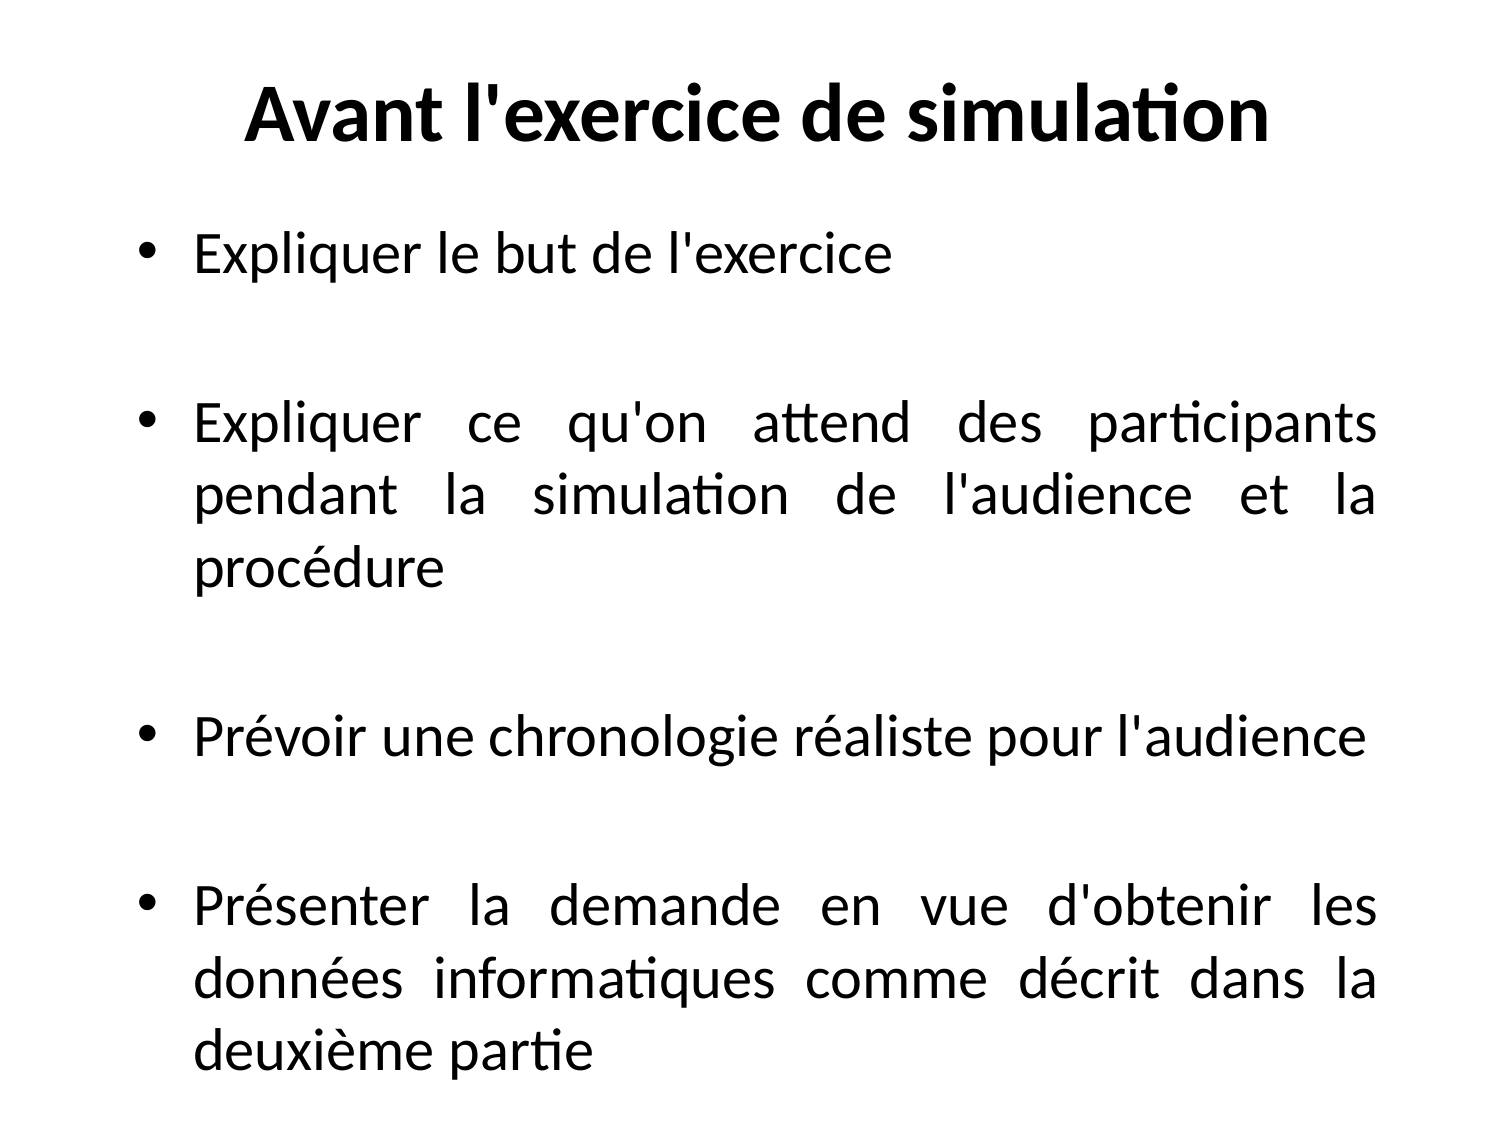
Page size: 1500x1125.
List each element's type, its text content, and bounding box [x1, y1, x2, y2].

text_box Avant l'exercice de simulation [83, 51, 1433, 239]
text_box Expliquer le but de l'exercice Expliquer ce qu'on attend des participants pendant la simulation de l'audience et la procédure Prévoir une chronologie réaliste pour l'audience Présenter la demande en vue d'obtenir les données informatiques comme décrit dans la deuxième partie [122, 239, 1394, 1125]
